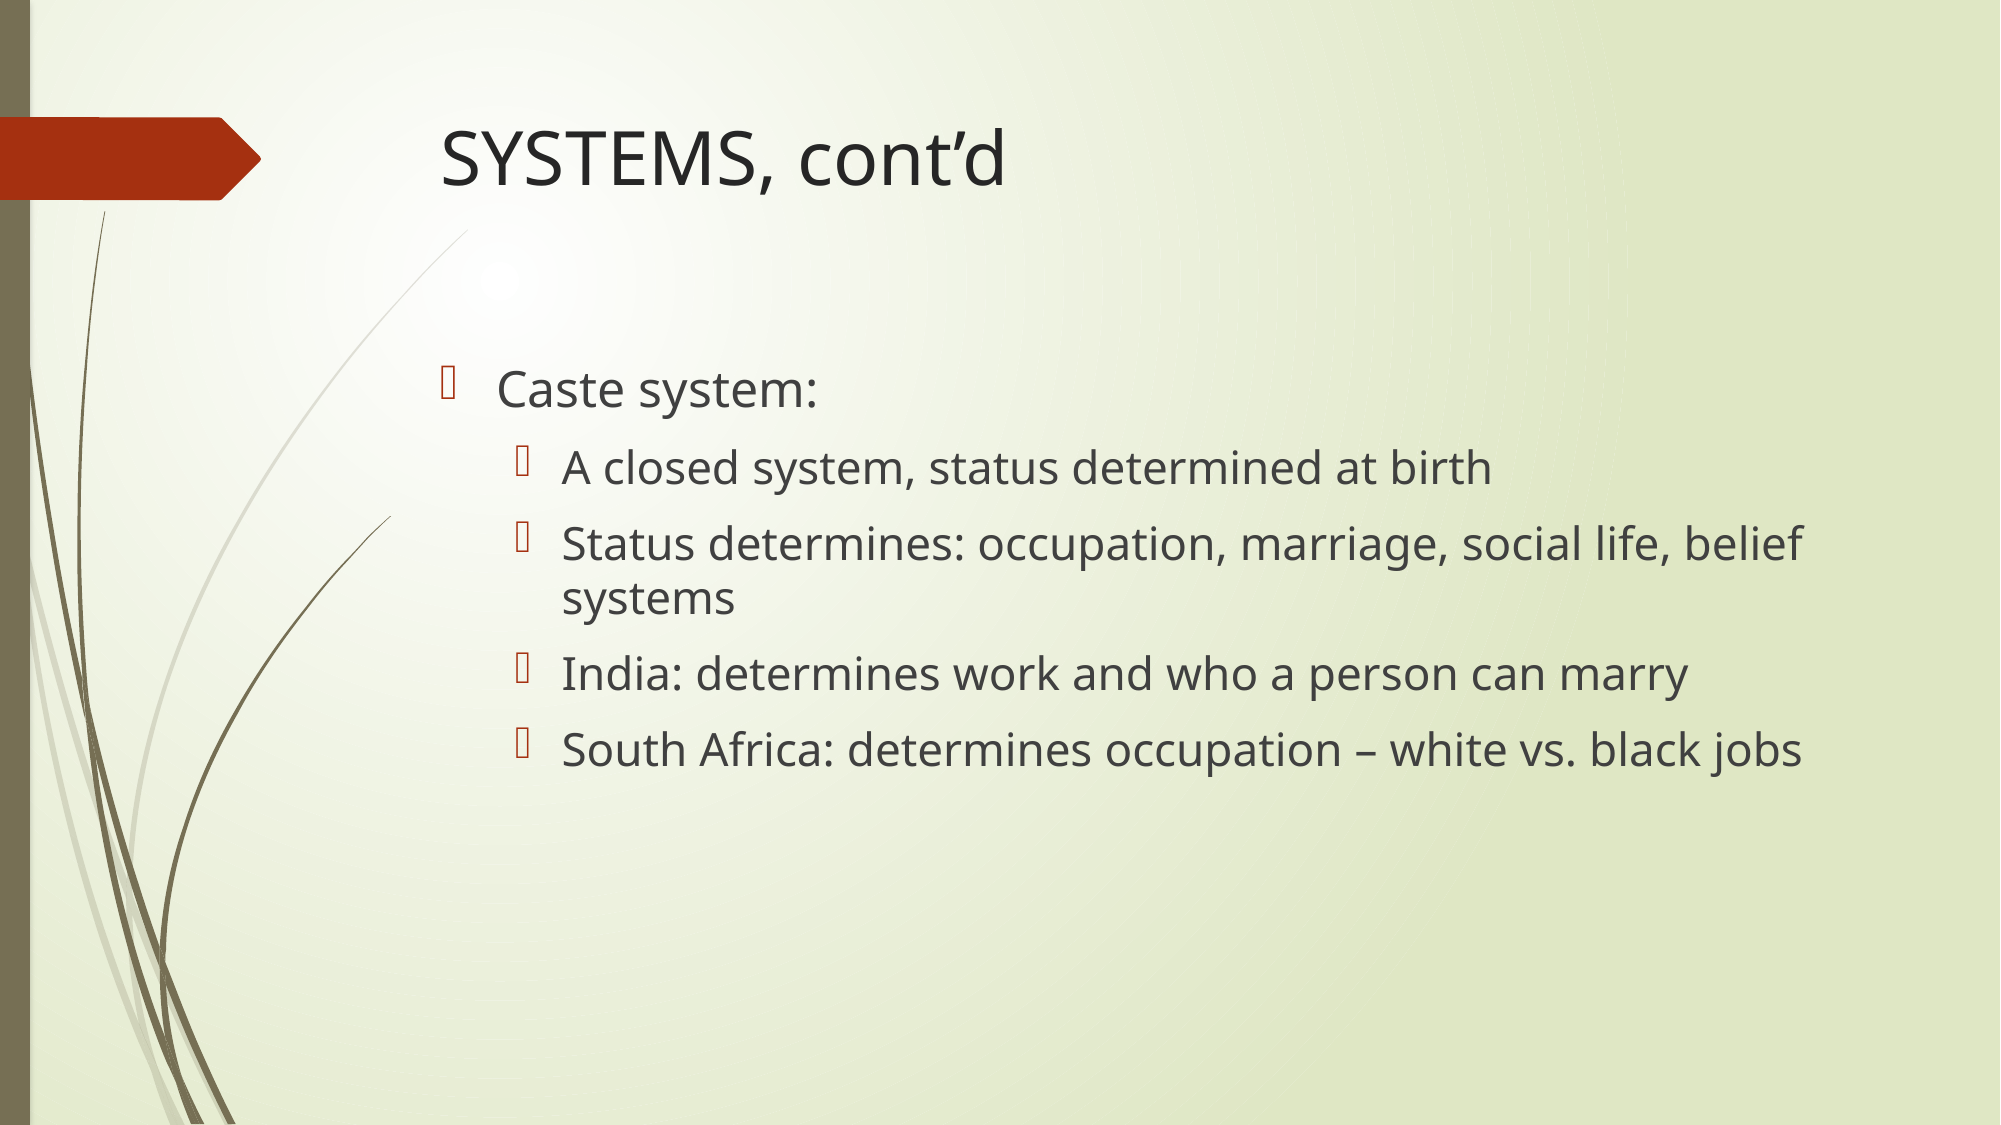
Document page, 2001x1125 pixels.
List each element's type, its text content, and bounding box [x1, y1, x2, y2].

title SYSTEMS, cont’d [425, 102, 1888, 313]
list Caste system: A closed system, status determined at birth Status determines: occupation, marriage, social life, belief systems India: determines work and who a person can marry South Africa: determines occupation – white vs. black jobs [424, 350, 1888, 970]
